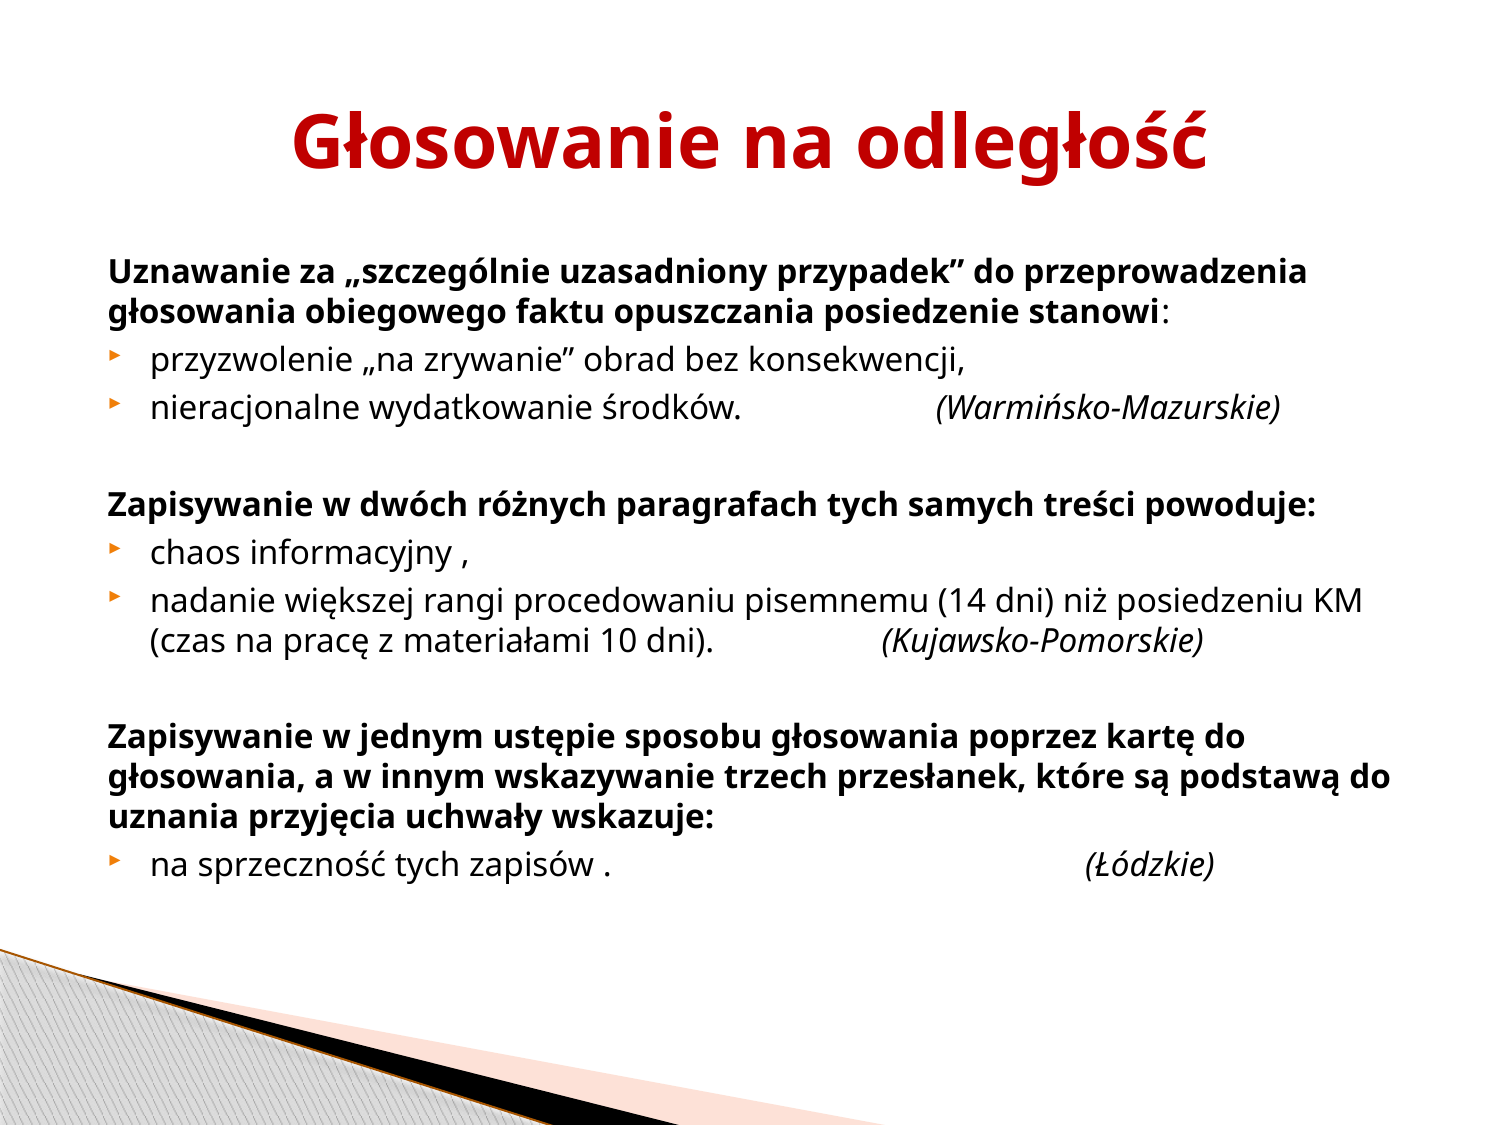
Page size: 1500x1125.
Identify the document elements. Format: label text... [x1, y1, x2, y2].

list Uznawanie za „szczególnie uzasadniony przypadek” do przeprowadzenia głosowania obiegowego faktu opuszczania posiedzenie stanowi: przyzwolenie „na zrywanie” obrad bez konsekwencji, nieracjonalne wydatkowanie środków. (Warmińsko-Mazurskie) Zapisywanie w dwóch różnych paragrafach tych samych treści powoduje: chaos informacyjny , nadanie większej rangi procedowaniu pisemnemu (14 dni) niż posiedzeniu KM (czas na pracę z materiałami 10 dni). (Kujawsko-Pomorskie) Zapisywanie w jednym ustępie sposobu głosowania poprzez kartę do głosowania, a w innym wskazywanie trzech przesłanek, które są podstawą do uznania przyjęcia uchwały wskazuje: na sprzeczność tych zapisów . (Łódzkie) [75, 243, 1425, 986]
title Głosowanie na odległość [75, 45, 1425, 233]
